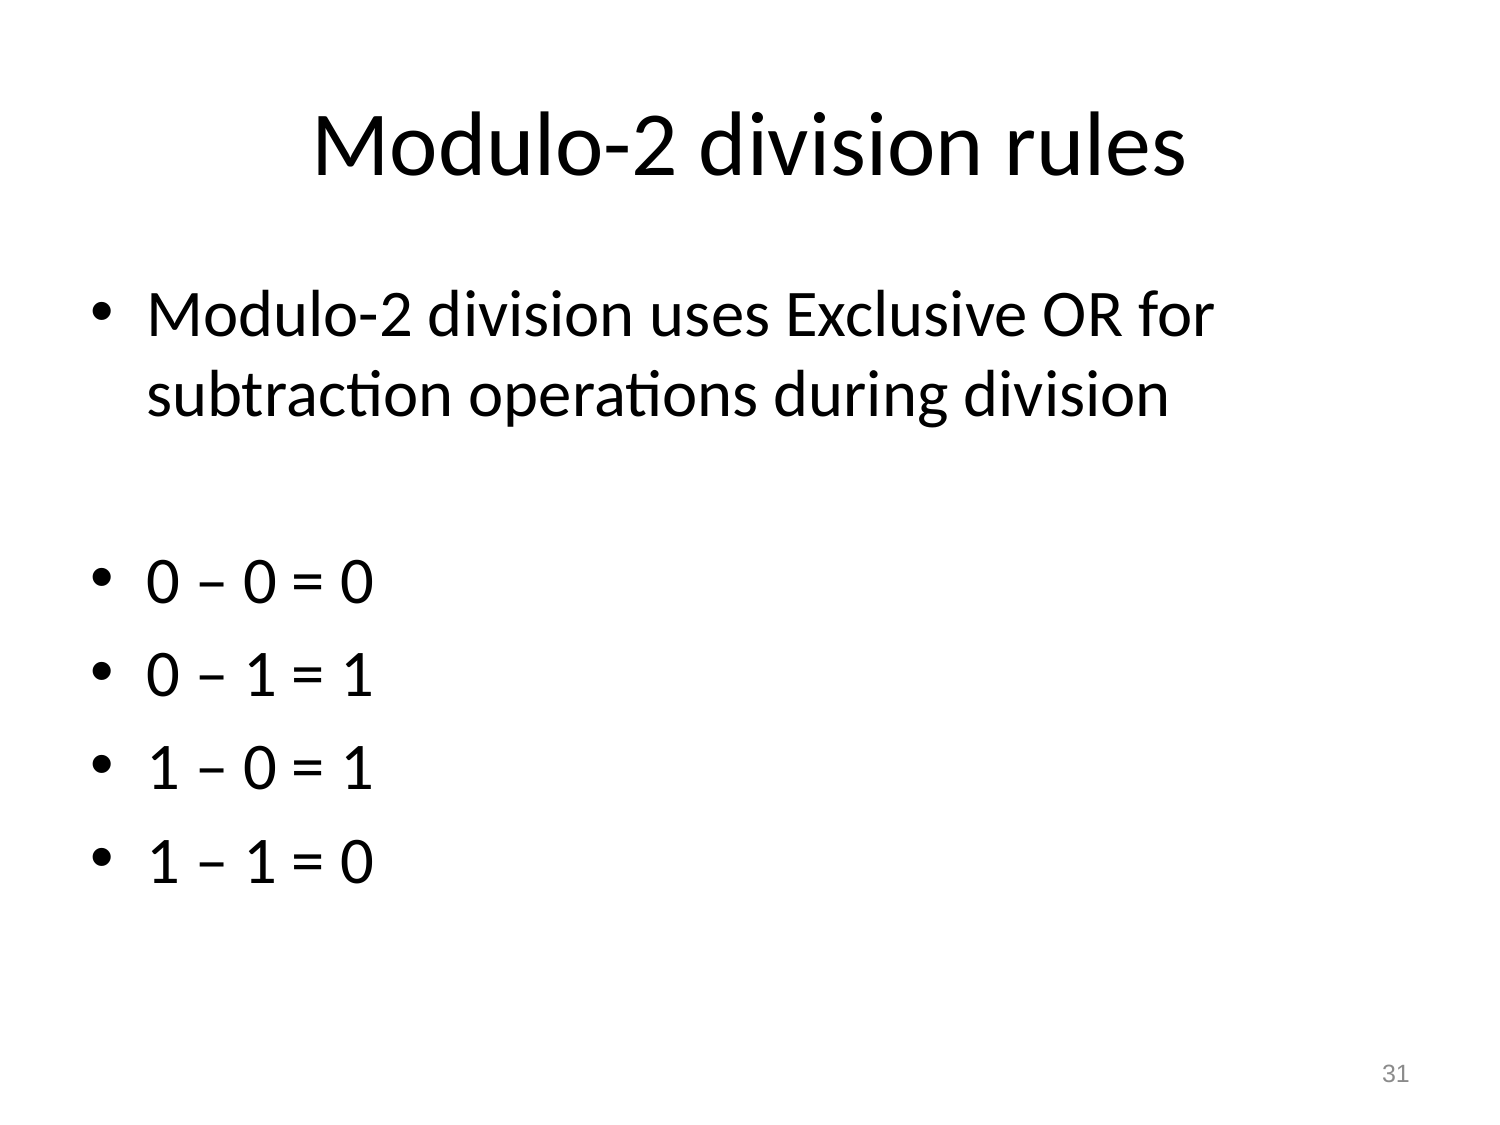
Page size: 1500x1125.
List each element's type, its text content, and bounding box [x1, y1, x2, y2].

title Modulo-2 division rules [74, 44, 1426, 233]
slide_number 31 [1074, 1042, 1425, 1103]
list Modulo-2 division uses Exclusive OR for subtraction operations during division 0 – 0 = 0 0 – 1 = 1 1 – 0 = 1 1 – 1 = 0 [74, 262, 1426, 1006]
